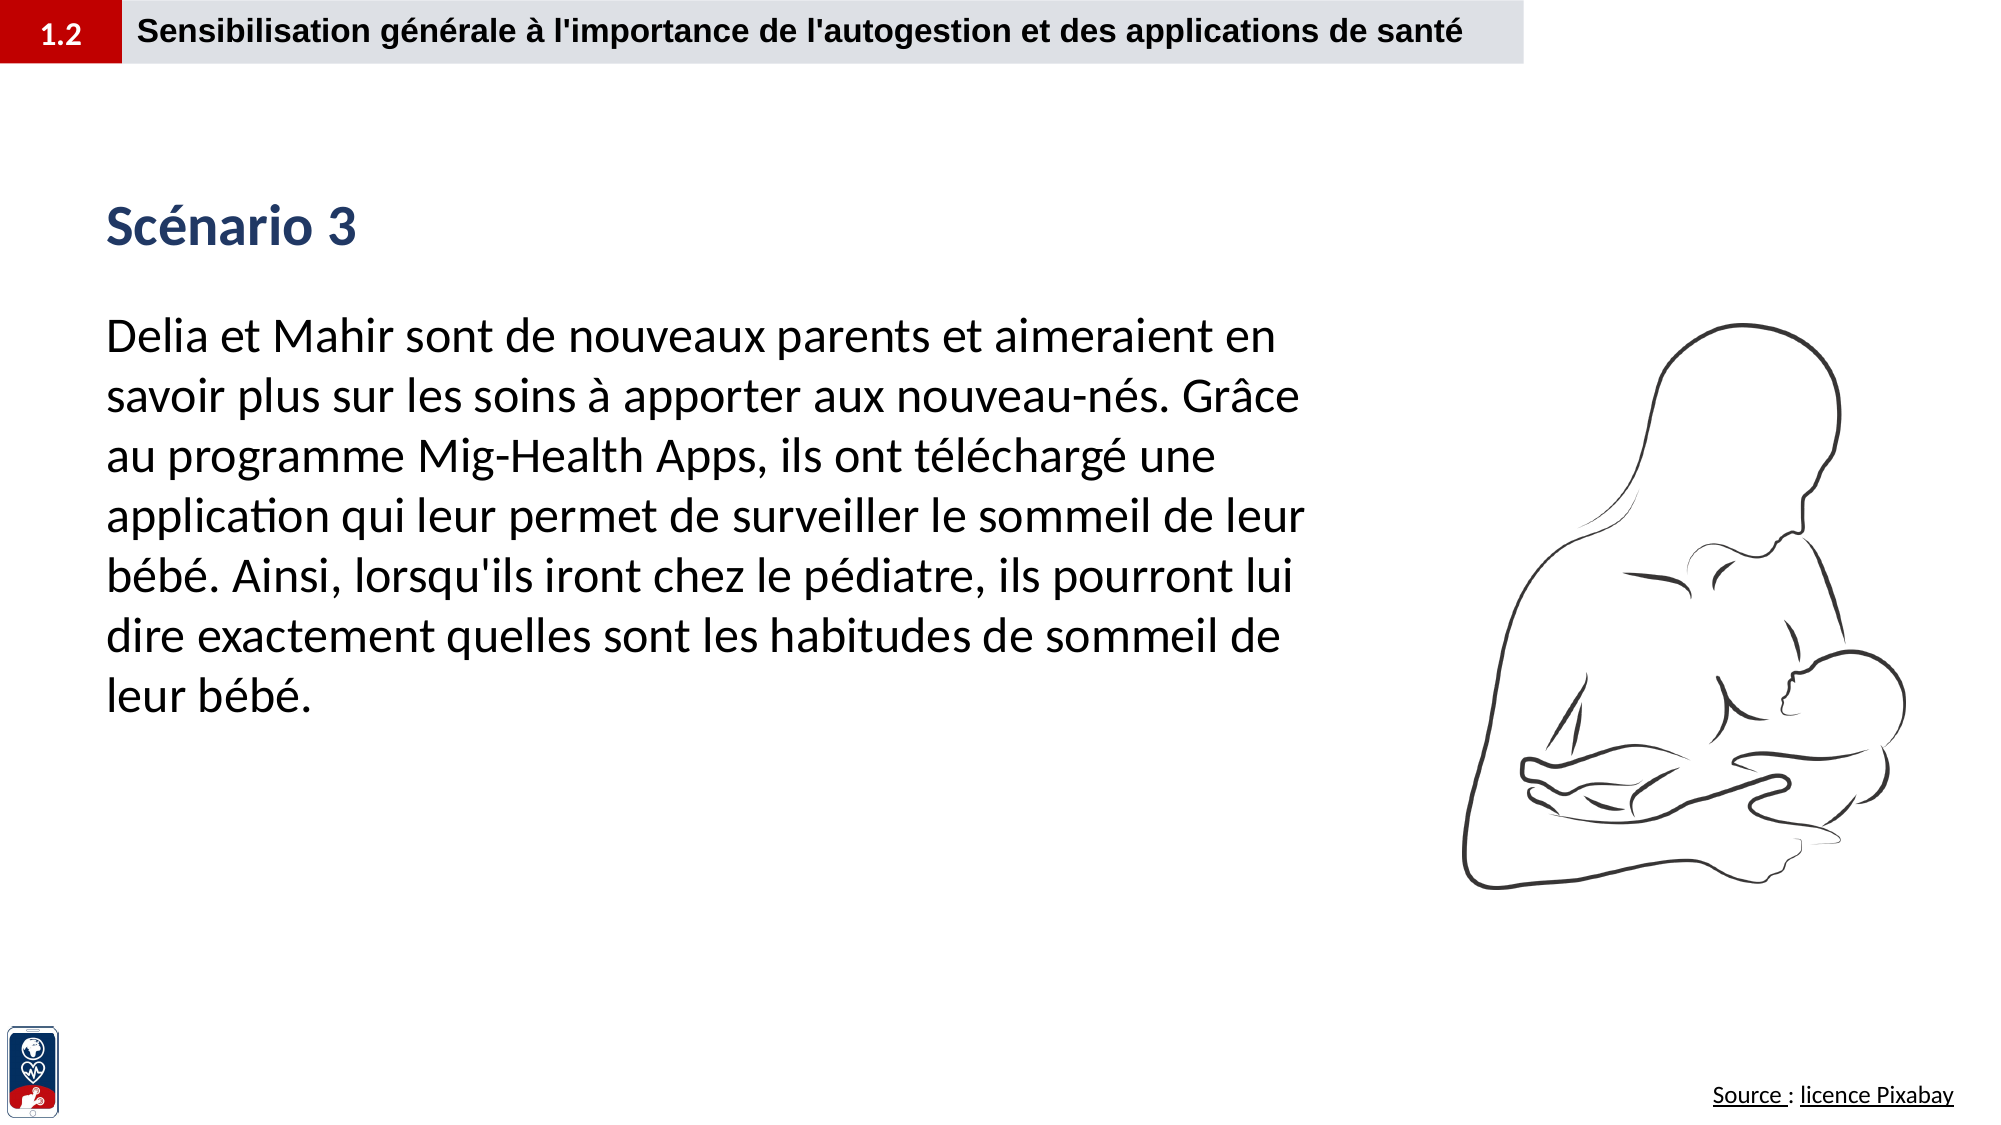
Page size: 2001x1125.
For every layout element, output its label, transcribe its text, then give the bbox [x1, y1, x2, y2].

picture [7, 1026, 59, 1118]
title Scénario 3 [91, 177, 1906, 277]
text_box Sensibilisation générale à l'importance de l'autogestion et des applications de santé [122, 0, 1524, 64]
list Delia et Mahir sont de nouveaux parents et aimeraient en savoir plus sur les soins à apporter aux nouveau-nés. Grâce au programme Mig-Health Apps, ils ont téléchargé une application qui leur permet de surveiller le sommeil de leur bébé. Ainsi, lorsqu'ils iront chez le pédiatre, ils pourront lui dire exactement quelles sont les habitudes de sommeil de leur bébé. [91, 295, 1352, 1094]
picture [1462, 323, 1906, 890]
text_box 1.2 [0, 0, 122, 64]
text_box Source : licence Pixabay [1573, 1070, 1970, 1117]
